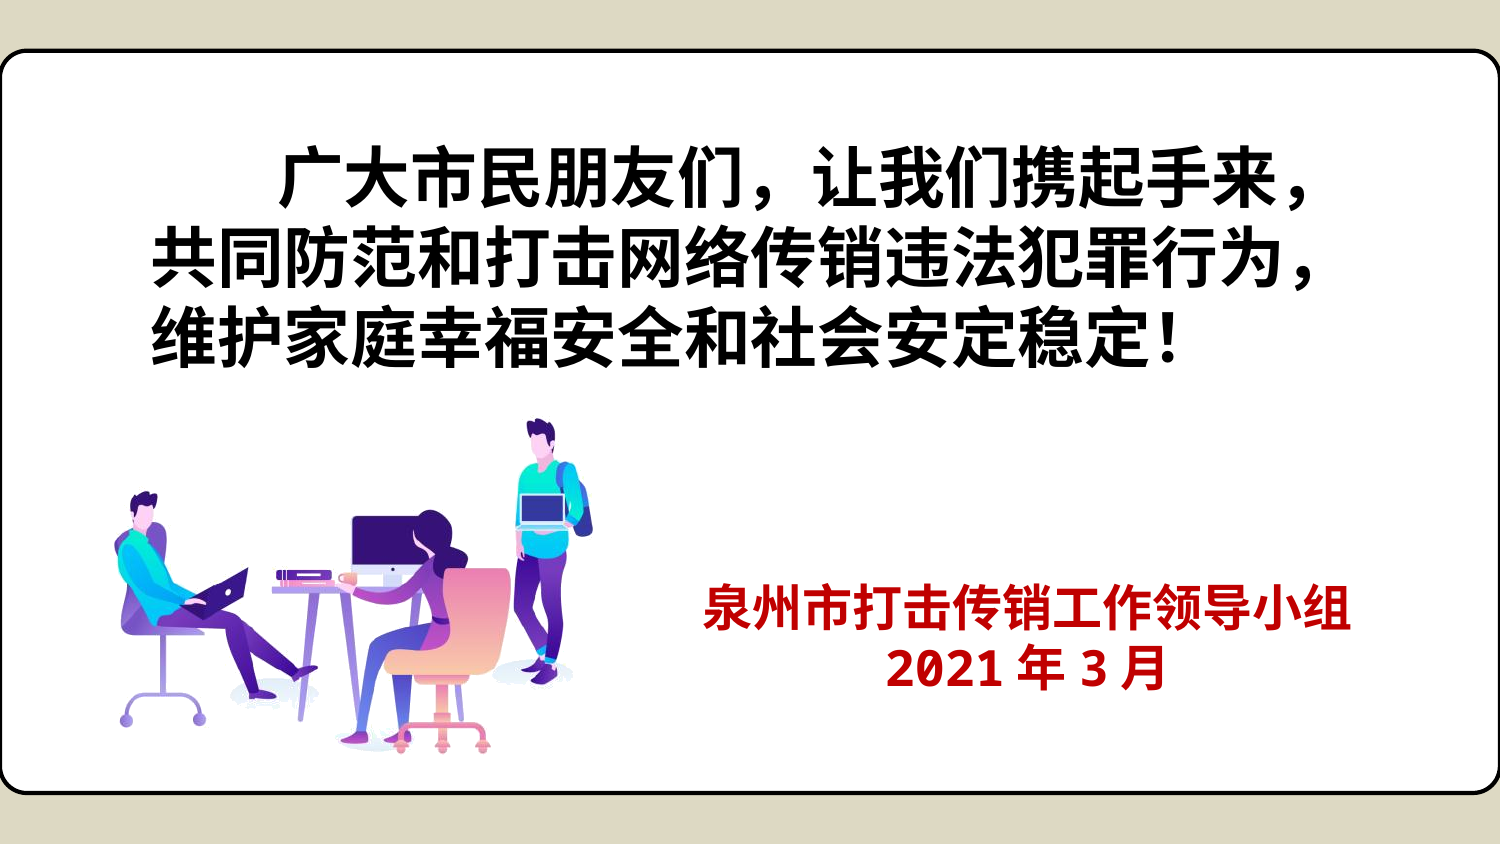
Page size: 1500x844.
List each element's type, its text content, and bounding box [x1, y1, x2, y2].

text_box 泉州市打击传销工作领导小组 2021年3月 [660, 568, 1403, 704]
text_box 广大市民朋友们，让我们携起手来，共同防范和打击网络传销违法犯罪行为，维护家庭幸福安全和社会安定稳定！ [135, 128, 1388, 384]
text_box [0, 48, 1500, 796]
picture [52, 367, 656, 799]
